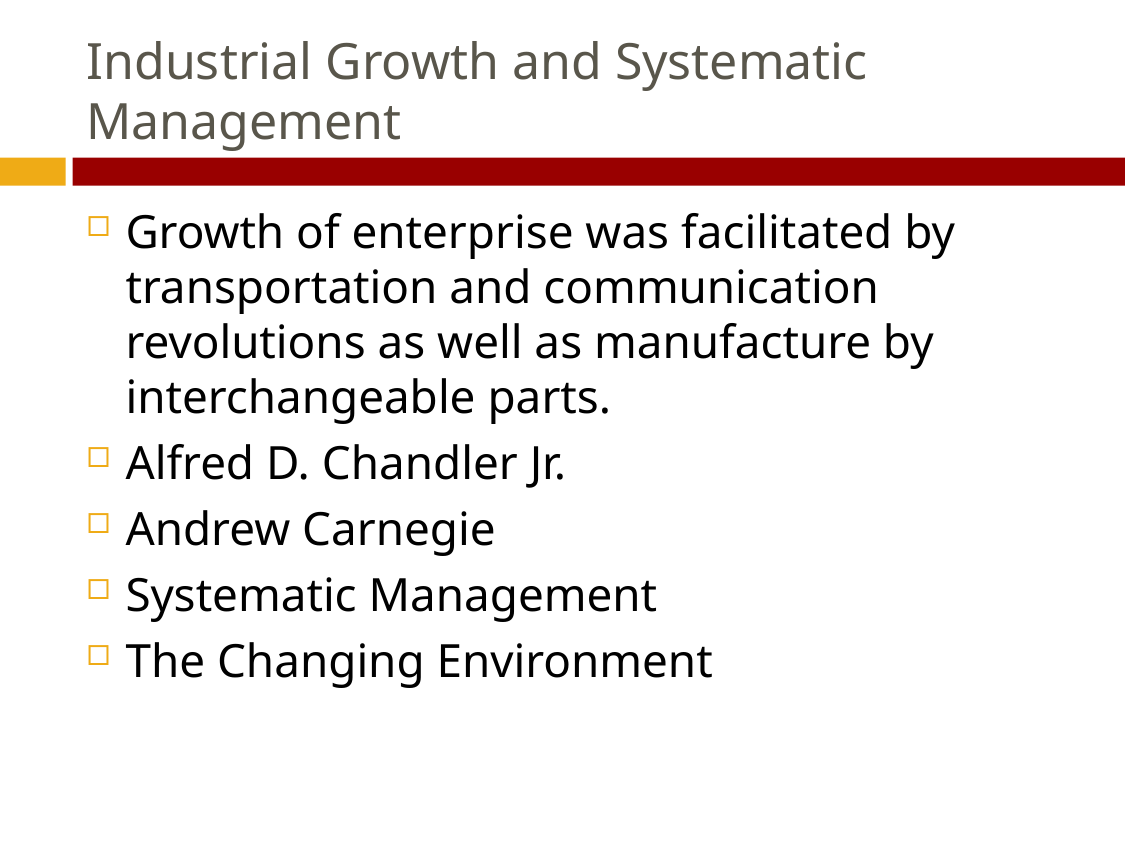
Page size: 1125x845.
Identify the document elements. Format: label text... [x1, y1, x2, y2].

title Industrial Growth and Systematic Management [74, 27, 1079, 151]
list Growth of enterprise was facilitated by transportation and communication revolutions as well as manufacture by interchangeable parts. Alfred D. Chandler Jr. Andrew Carnegie Systematic Management The Changing Environment [74, 196, 1079, 751]
